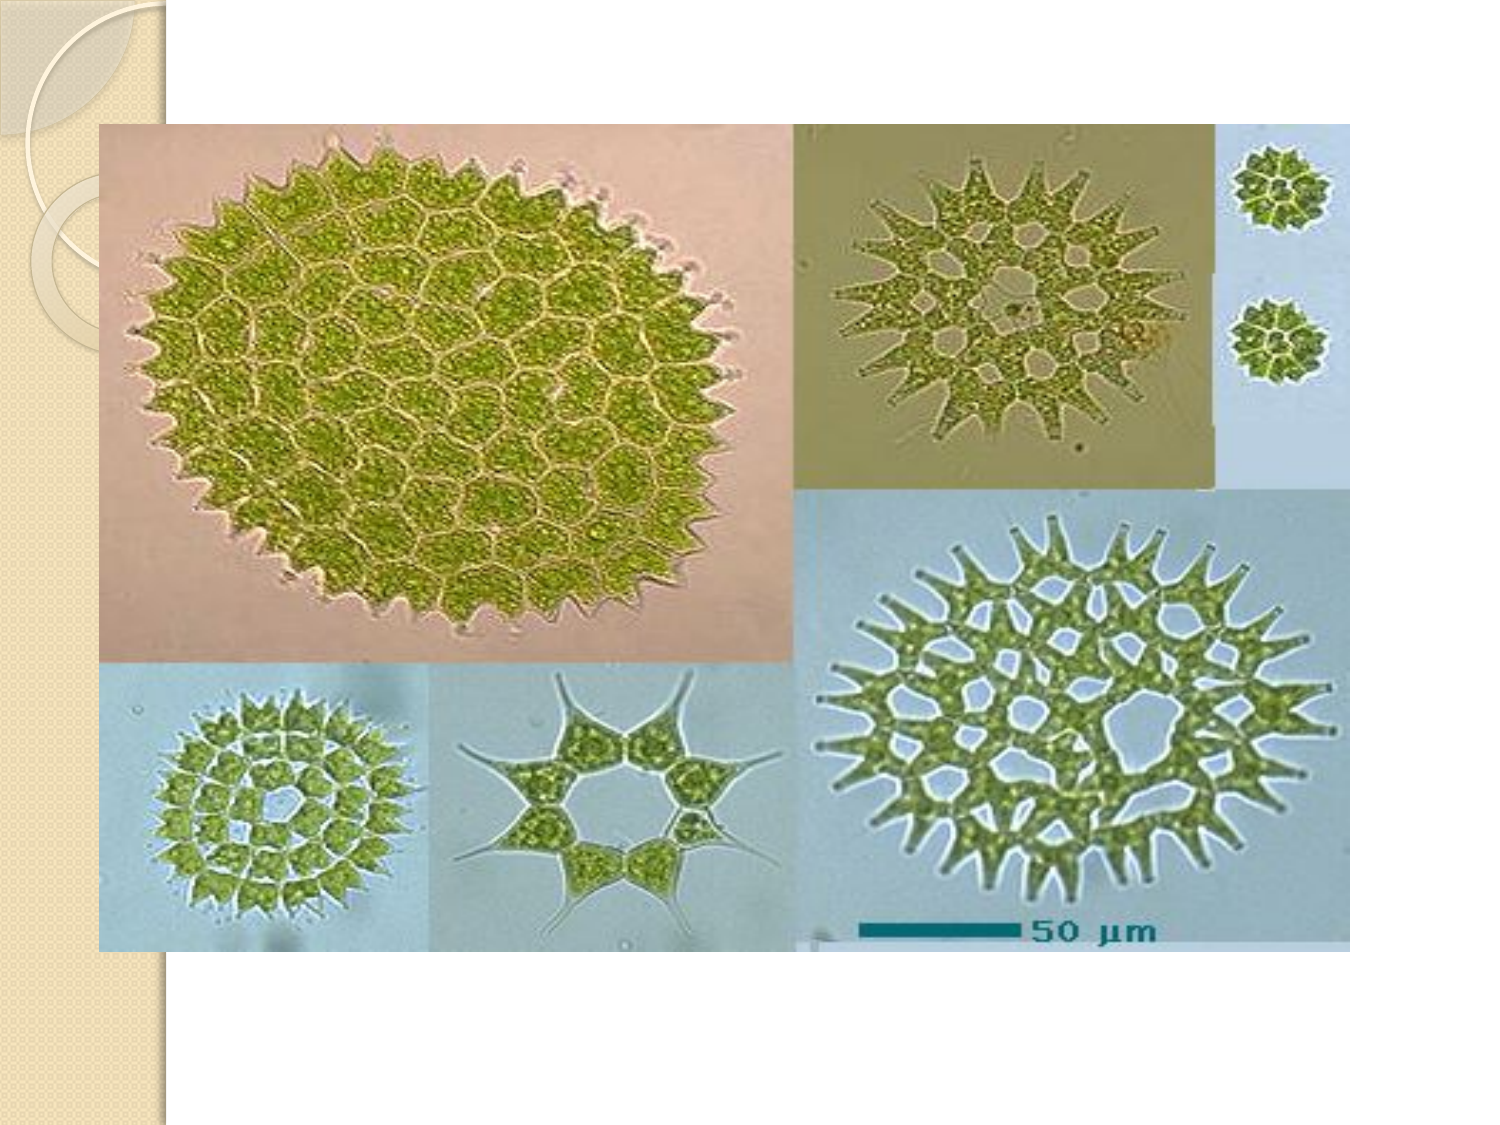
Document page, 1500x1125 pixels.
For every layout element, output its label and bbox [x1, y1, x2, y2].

list [99, 124, 1351, 952]
